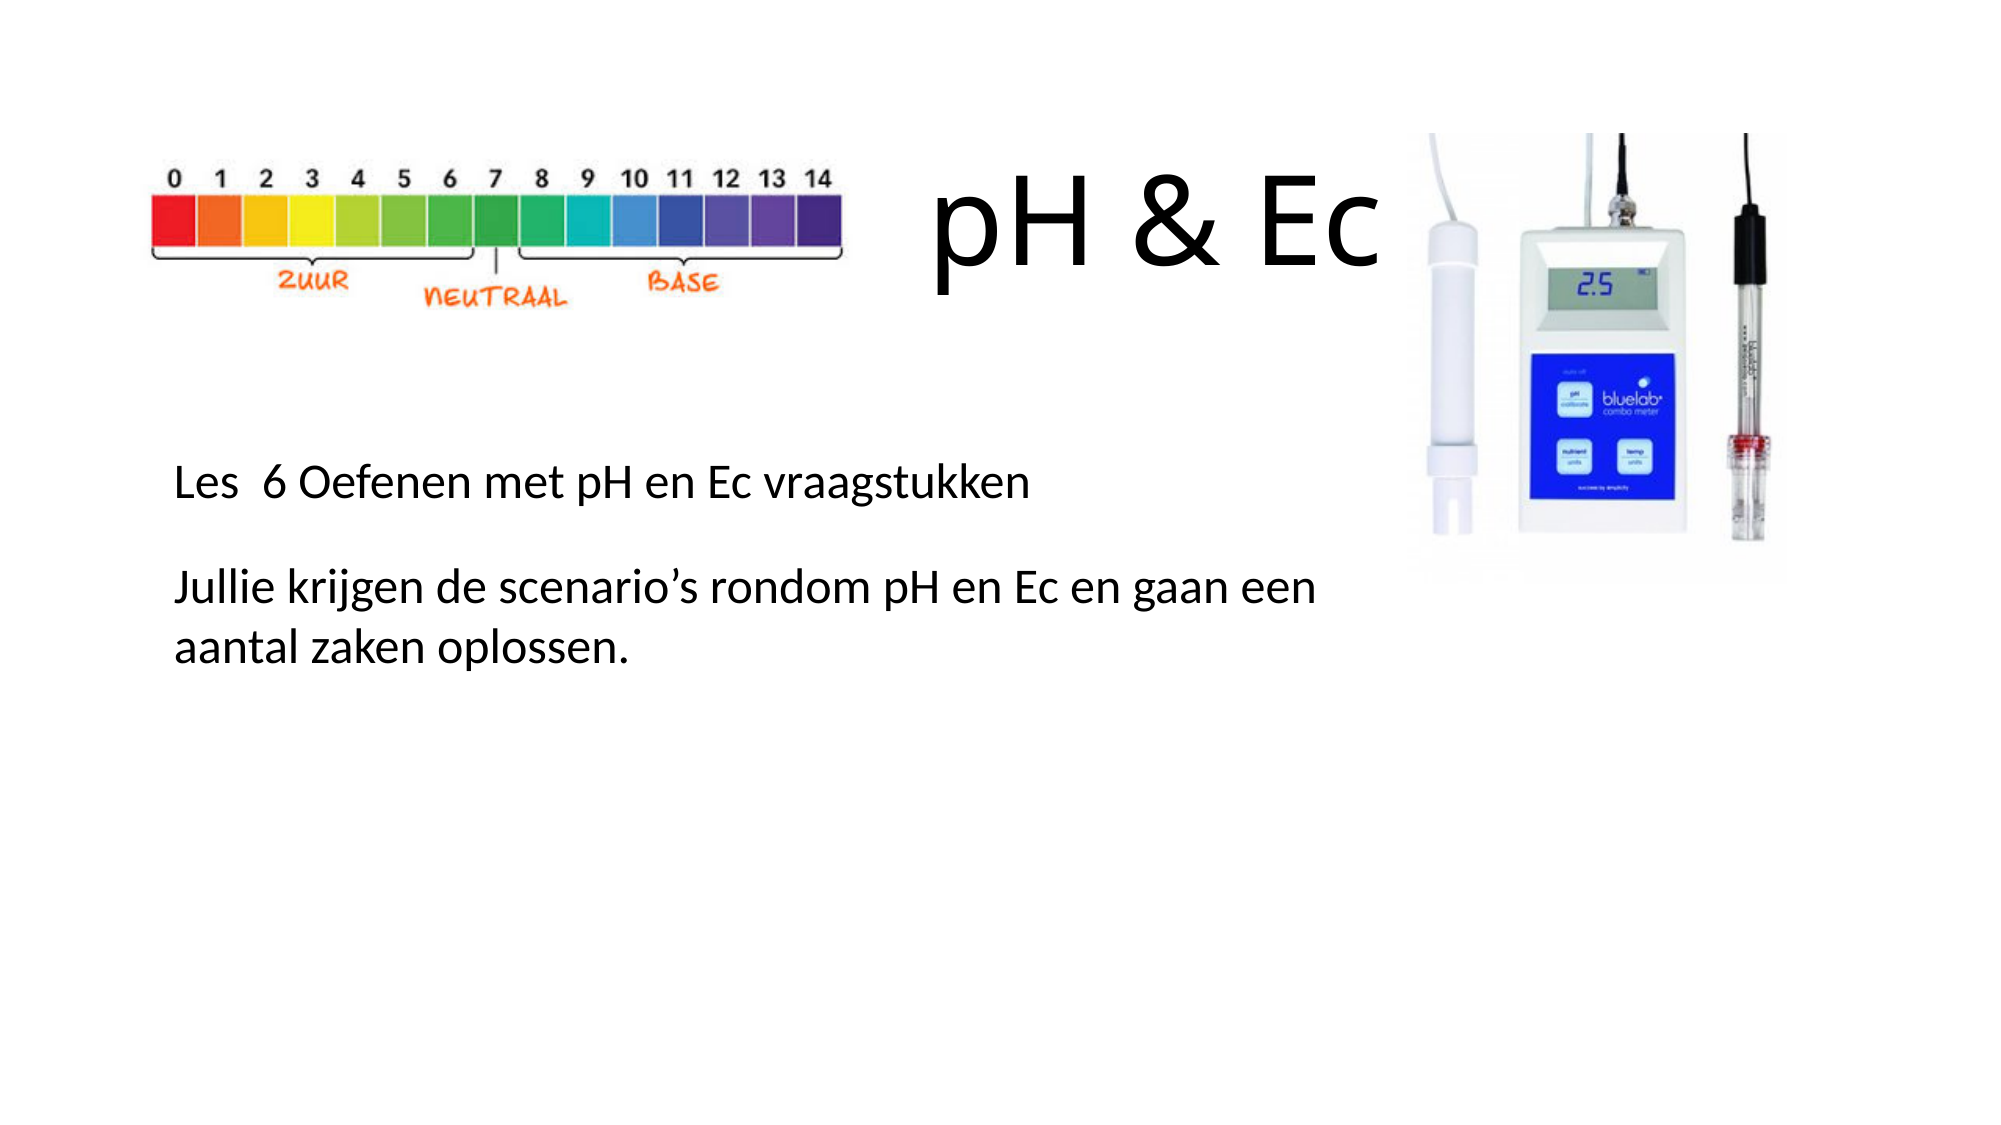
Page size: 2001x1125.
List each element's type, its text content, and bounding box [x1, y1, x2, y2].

picture [136, 147, 860, 318]
text_box Les 6 Oefenen met pH en Ec vraagstukken Jullie krijgen de scenario’s rondom pH en Ec en gaan een aantal zaken oplossen. [159, 440, 1370, 741]
picture [1370, 133, 1821, 584]
text_box pH & Ec [912, 133, 1370, 298]
